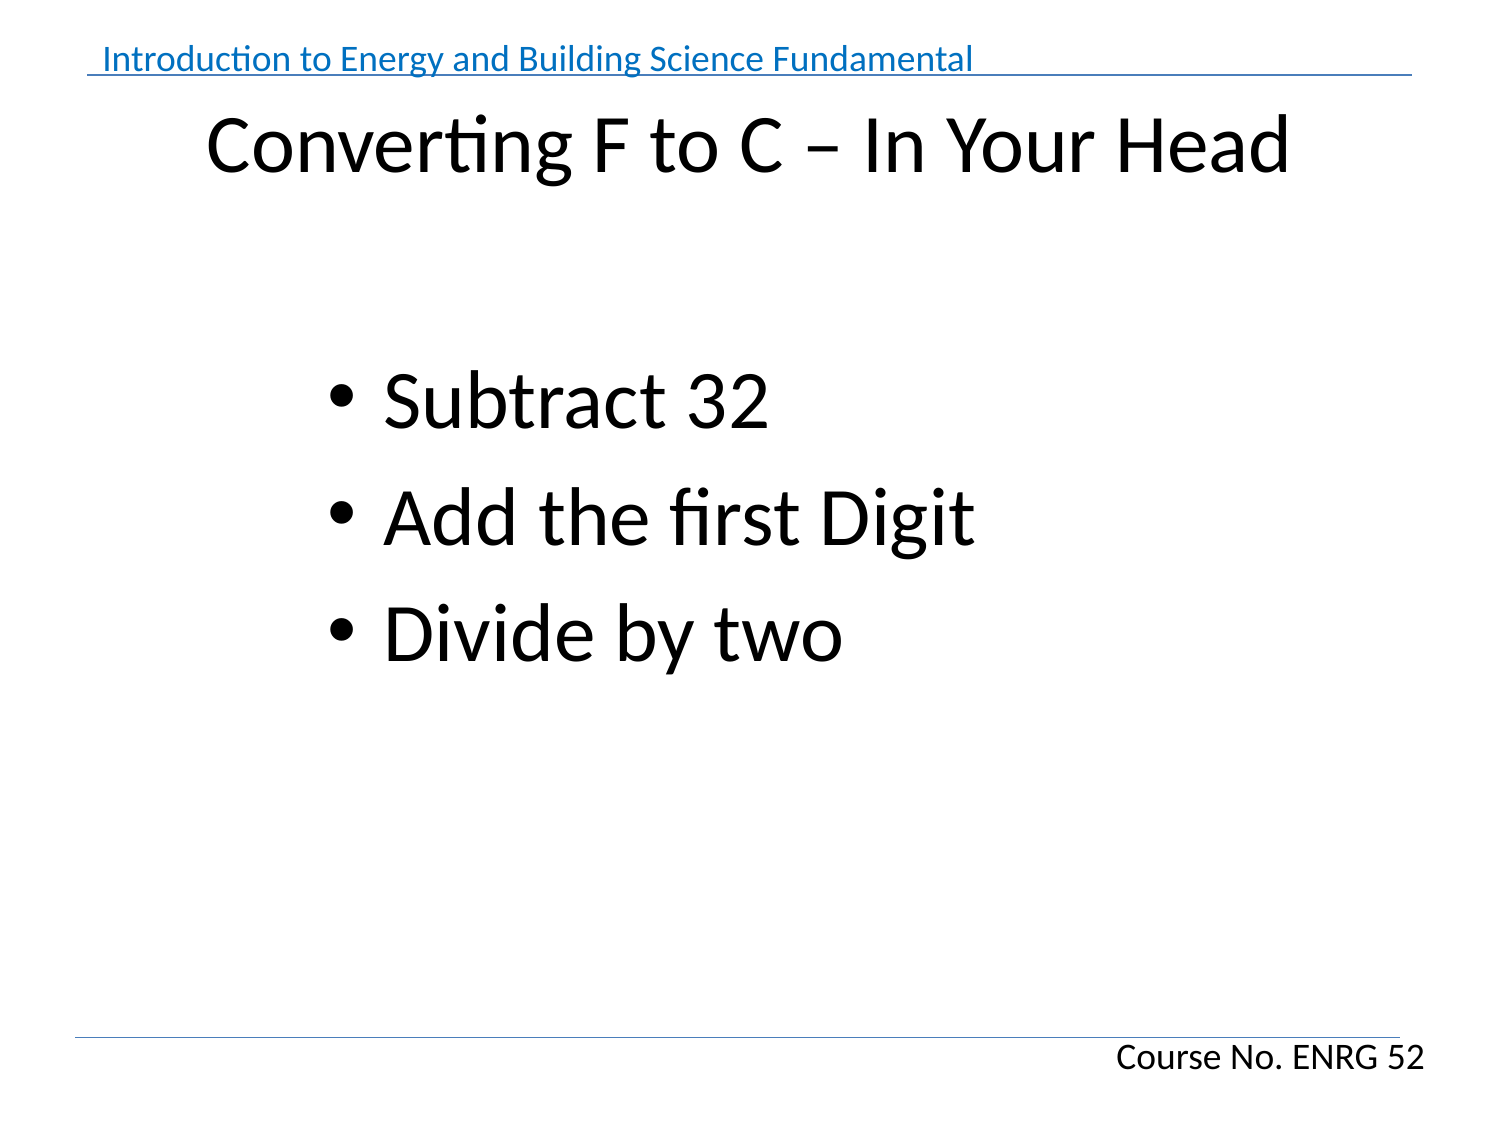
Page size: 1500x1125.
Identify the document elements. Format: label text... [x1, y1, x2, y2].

list Subtract 32 Add the first Digit Divide by two [312, 337, 1250, 750]
title Converting F to C – In Your Head [75, 45, 1425, 233]
